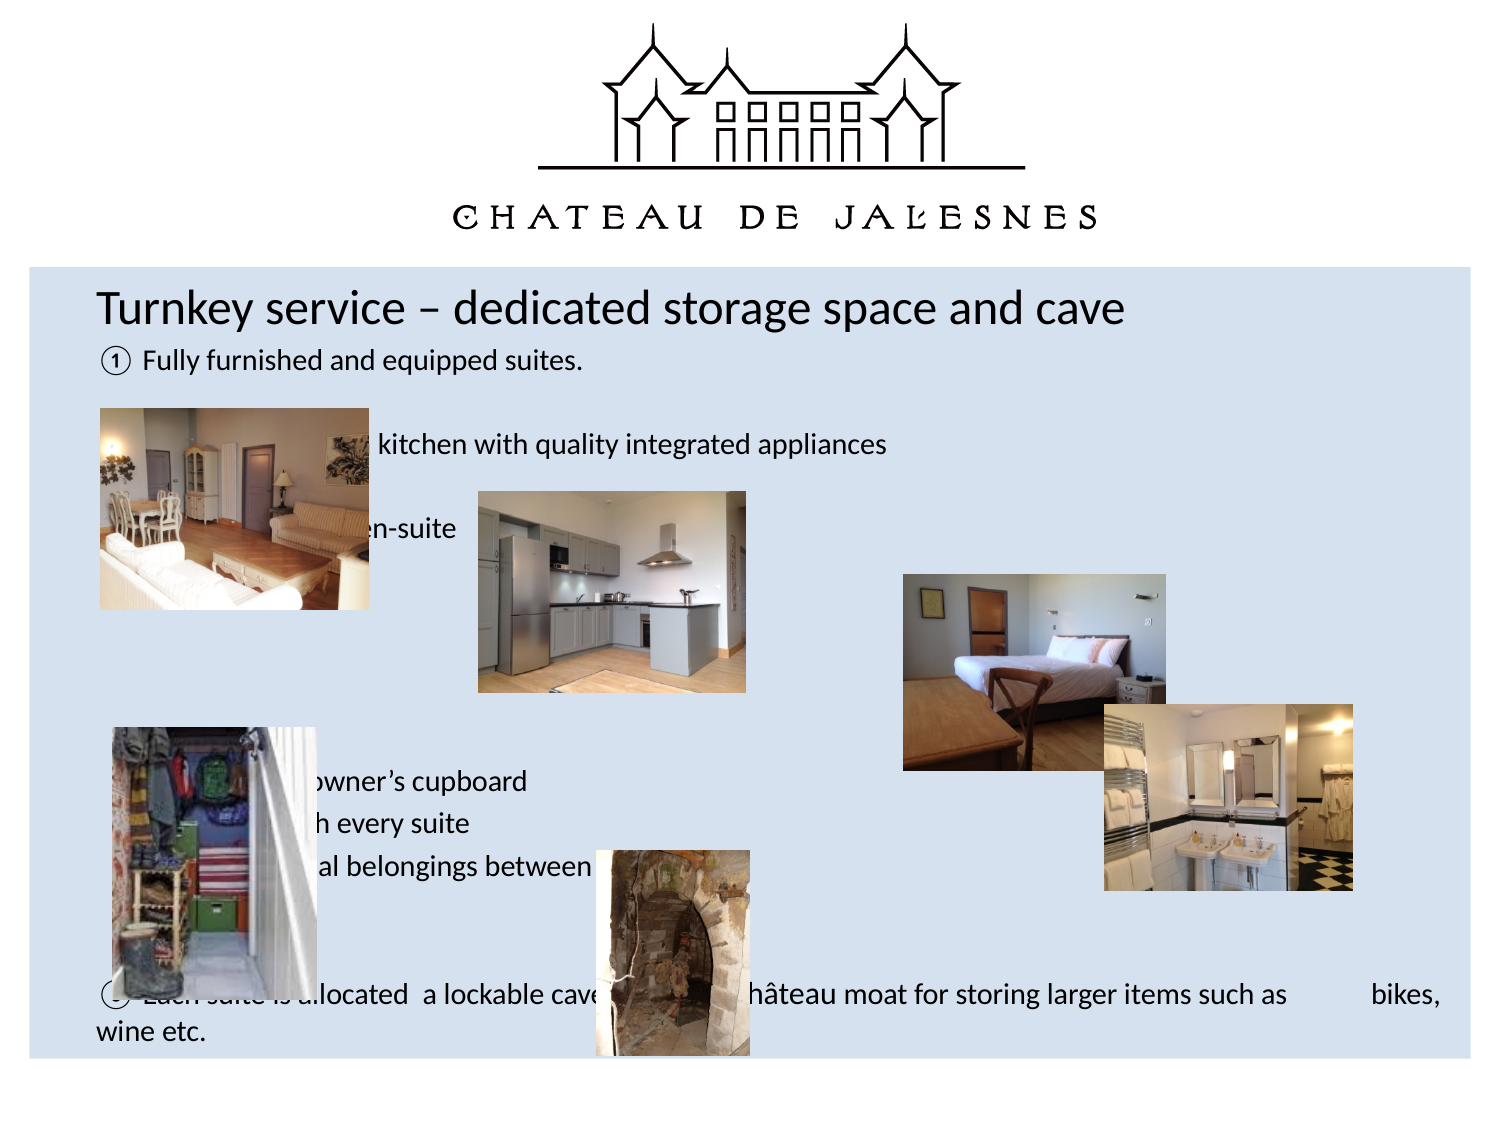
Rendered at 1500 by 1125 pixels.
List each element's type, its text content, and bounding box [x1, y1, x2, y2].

picture [596, 850, 751, 1056]
picture [111, 727, 317, 1000]
picture [477, 491, 747, 693]
picture [903, 574, 1353, 891]
picture [100, 408, 369, 610]
list Turnkey service – dedicated storage space and cave ① Fully furnished and equipped suites. ②All suites have a kitchen with quality integrated appliances ③ All bedrooms are en-suite ④ A lockable owner’s cupboard is available with every suite to keep personal belongings between stays ⑤ Each suite is allocated a lockable cave in the château moat for storing larger items such as bikes, wine etc. [29, 267, 1471, 1059]
picture [407, 6, 1130, 237]
